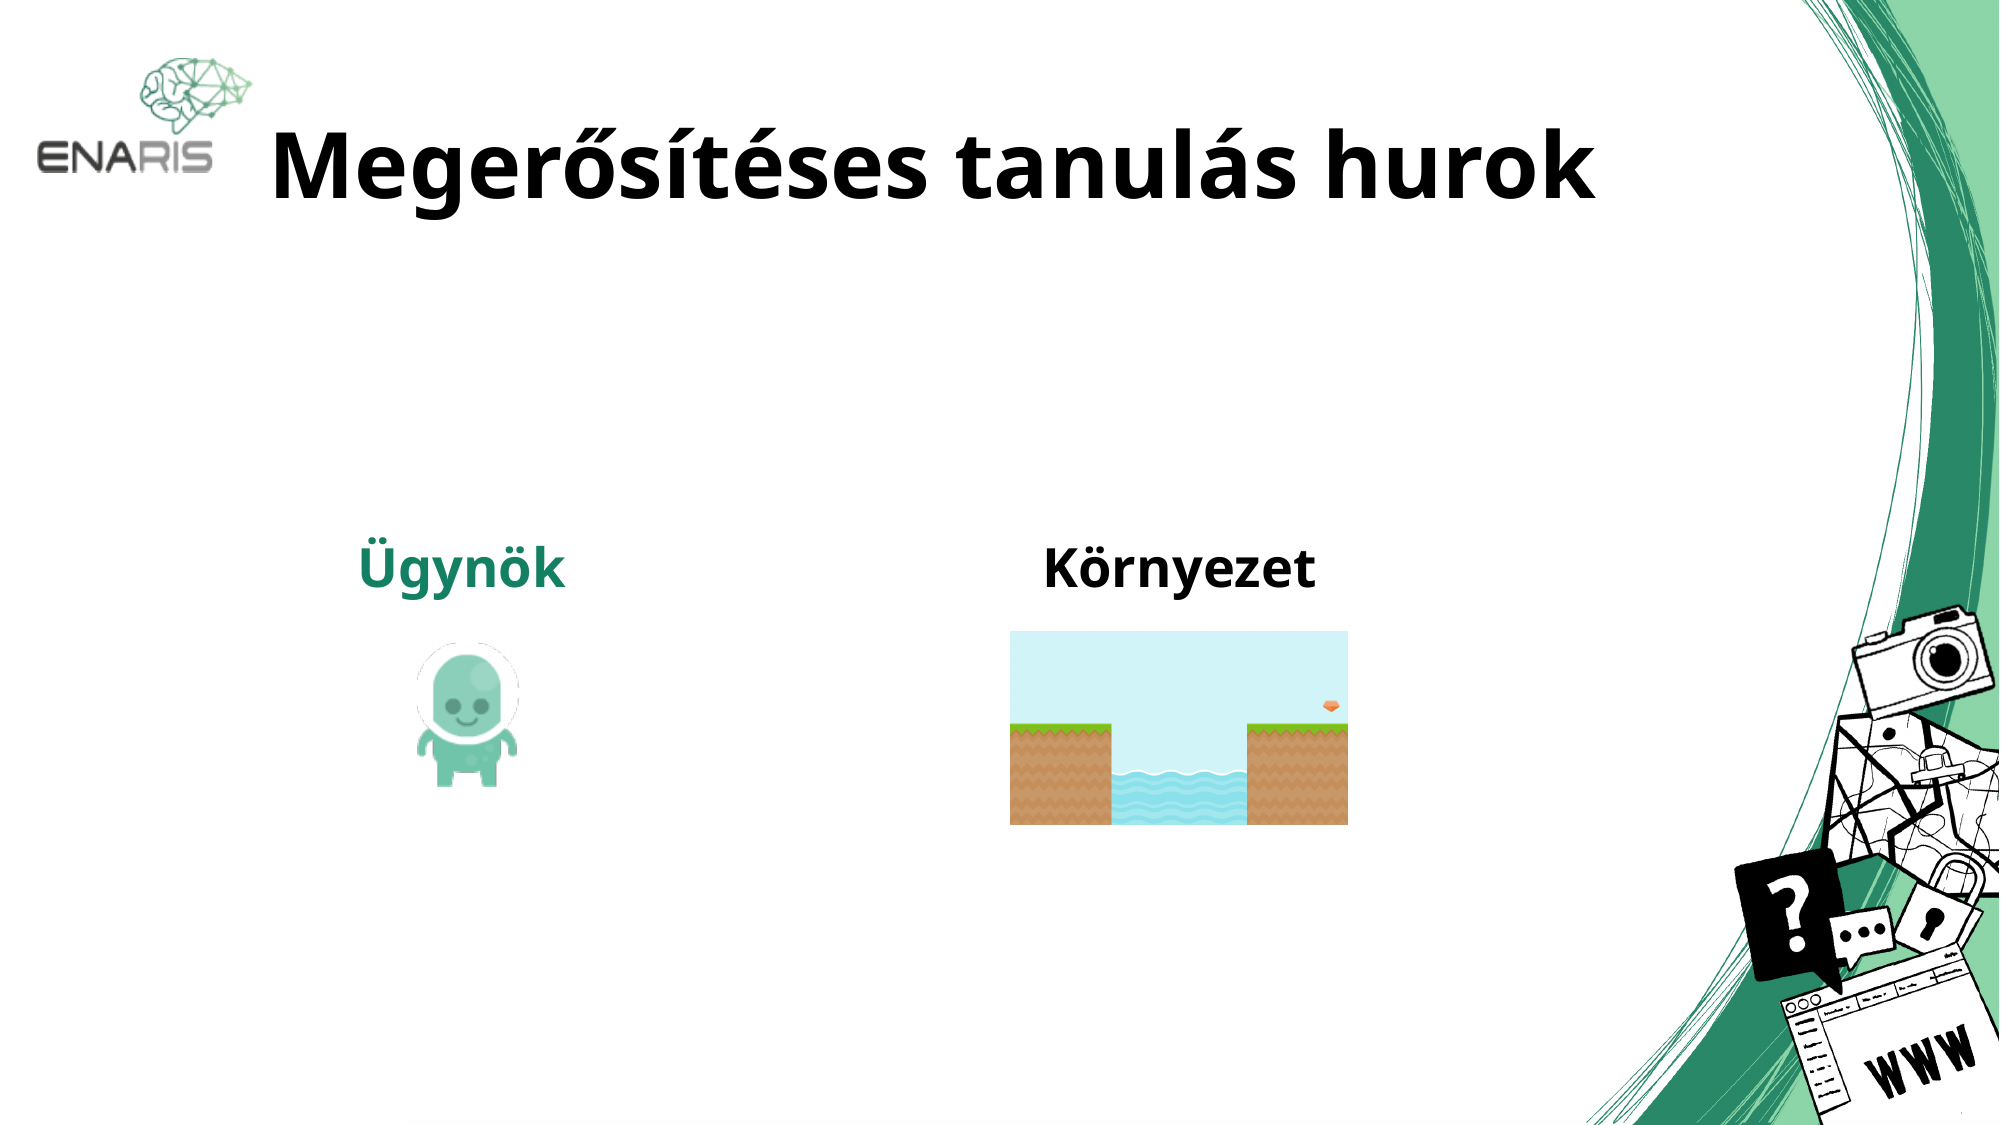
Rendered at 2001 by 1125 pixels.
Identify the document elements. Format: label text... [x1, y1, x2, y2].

text_box Környezet [970, 525, 1389, 615]
picture [408, 0, 1999, 1125]
title Megerősítéses tanulás hurok [253, 59, 1863, 278]
picture [37, 58, 254, 173]
text_box Ügynök [333, 525, 590, 615]
